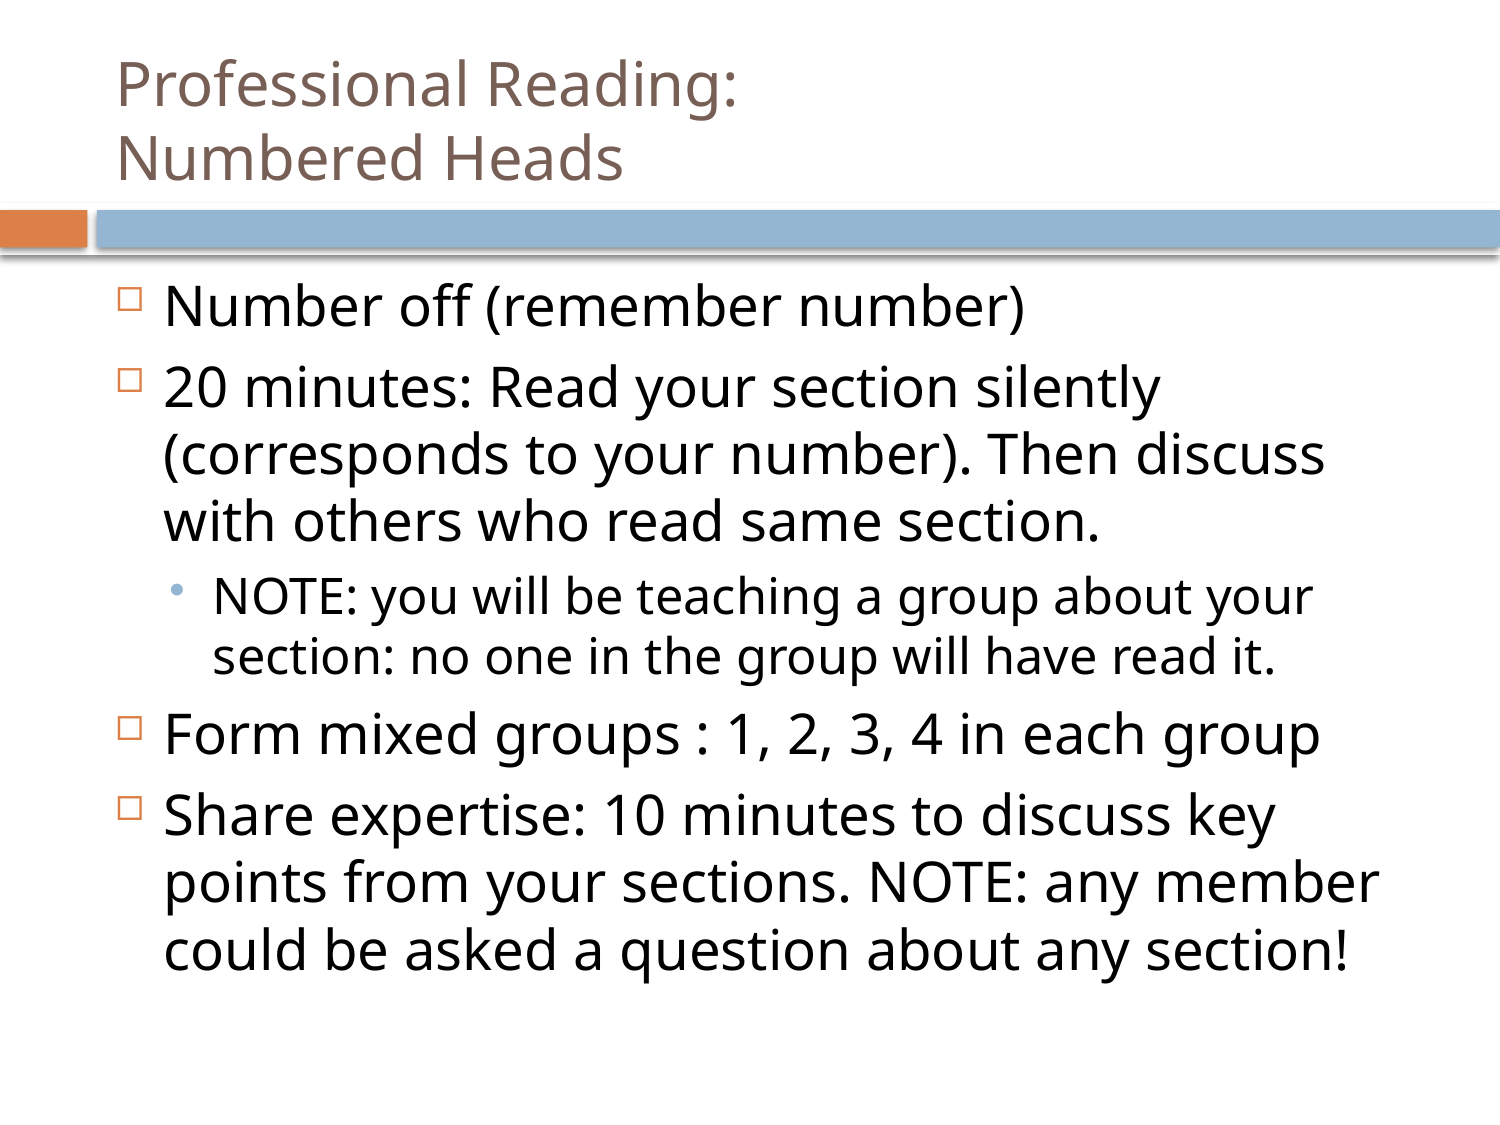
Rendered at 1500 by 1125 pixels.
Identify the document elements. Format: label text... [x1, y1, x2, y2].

list Number off (remember number) 20 minutes: Read your section silently (corresponds to your number). Then discuss with others who read same section. NOTE: you will be teaching a group about your section: no one in the group will have read it. Form mixed groups : 1, 2, 3, 4 in each group Share expertise: 10 minutes to discuss key points from your sections. NOTE: any member could be asked a question about any section! [100, 262, 1438, 1000]
title Professional Reading: Numbered Heads [100, 37, 1438, 200]
